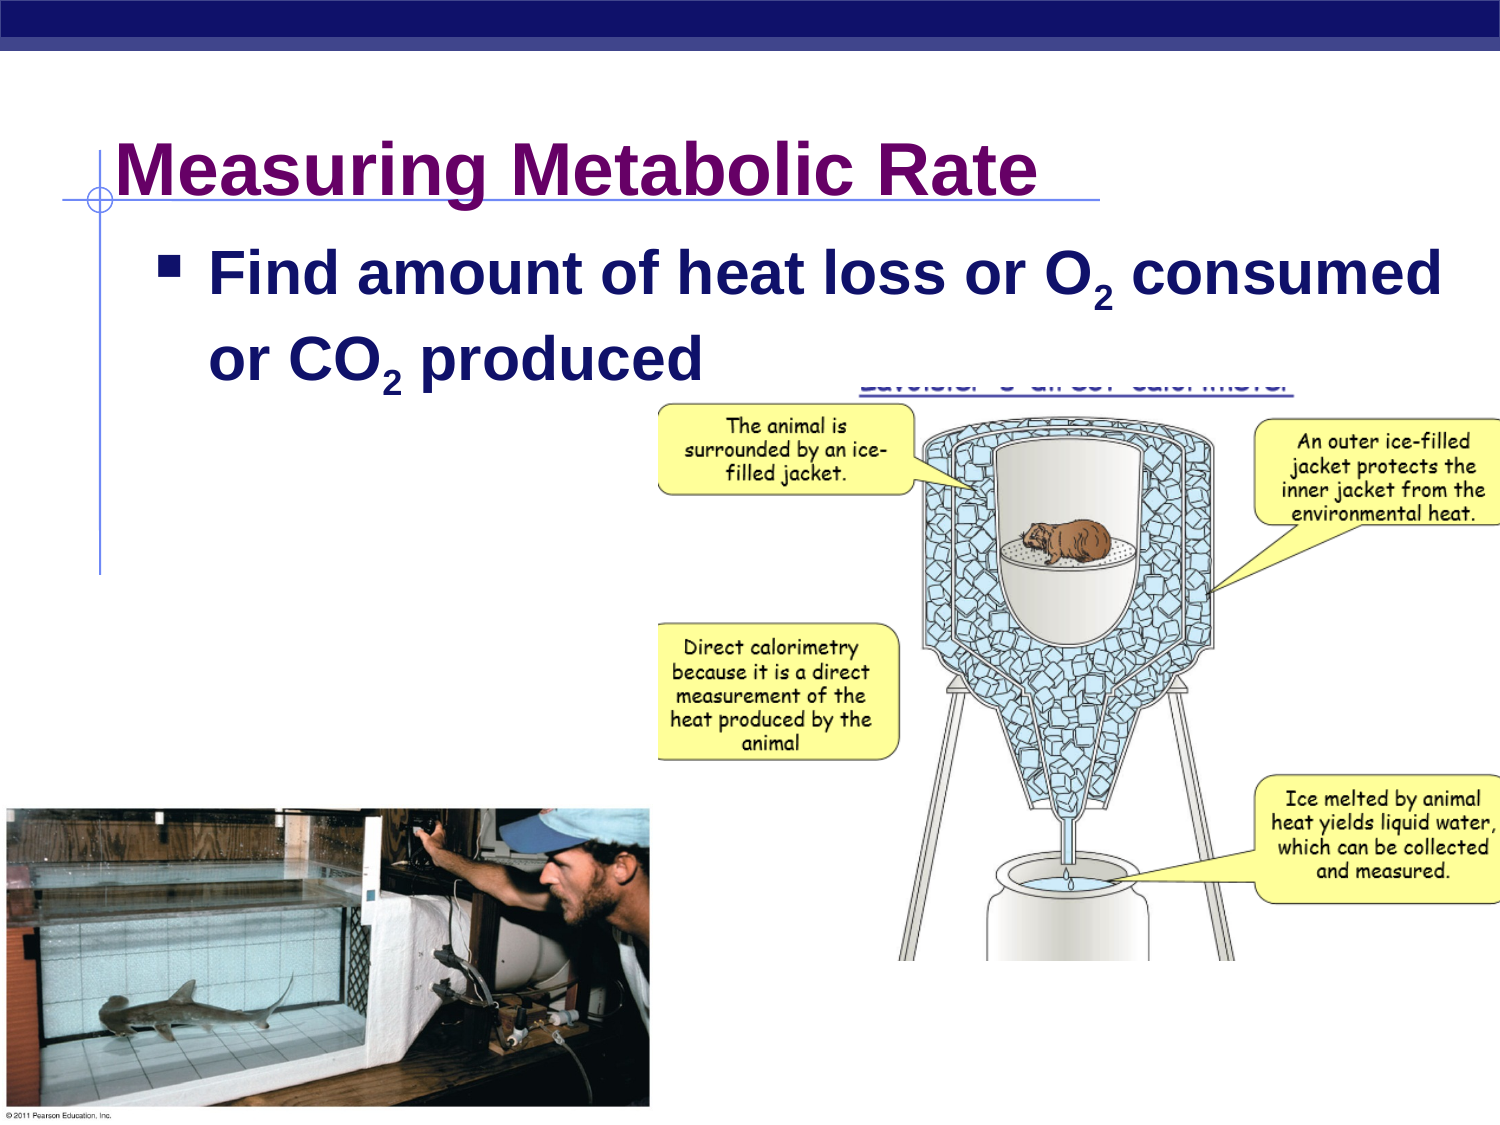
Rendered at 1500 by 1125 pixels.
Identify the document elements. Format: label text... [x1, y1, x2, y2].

list Find amount of heat loss or O2 consumed or CO2 produced [137, 224, 1475, 803]
picture [657, 387, 1500, 961]
picture [2, 804, 653, 1125]
title Measuring Metabolic Rate [99, 112, 1375, 238]
